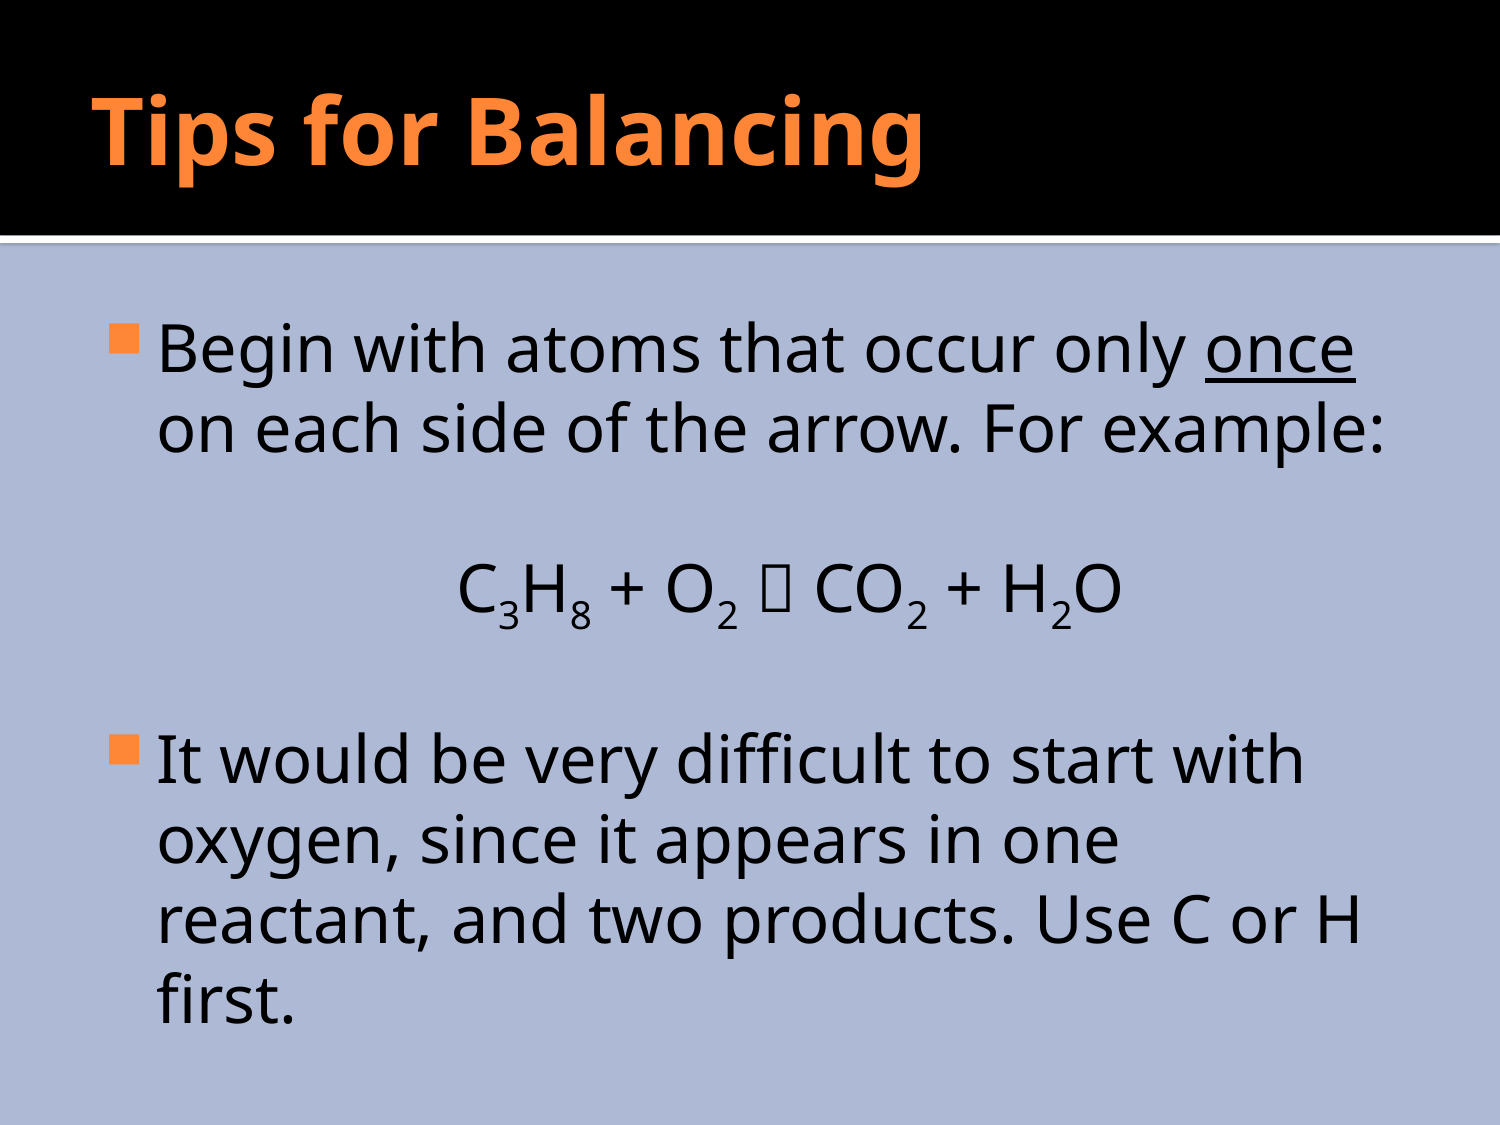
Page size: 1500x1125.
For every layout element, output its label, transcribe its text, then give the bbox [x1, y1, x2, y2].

list Begin with atoms that occur only once on each side of the arrow. For example: C3H8 + O2  CO2 + H2O It would be very difficult to start with oxygen, since it appears in one reactant, and two products. Use C or H first. [75, 291, 1425, 1050]
title Tips for Balancing [75, 25, 1425, 231]
